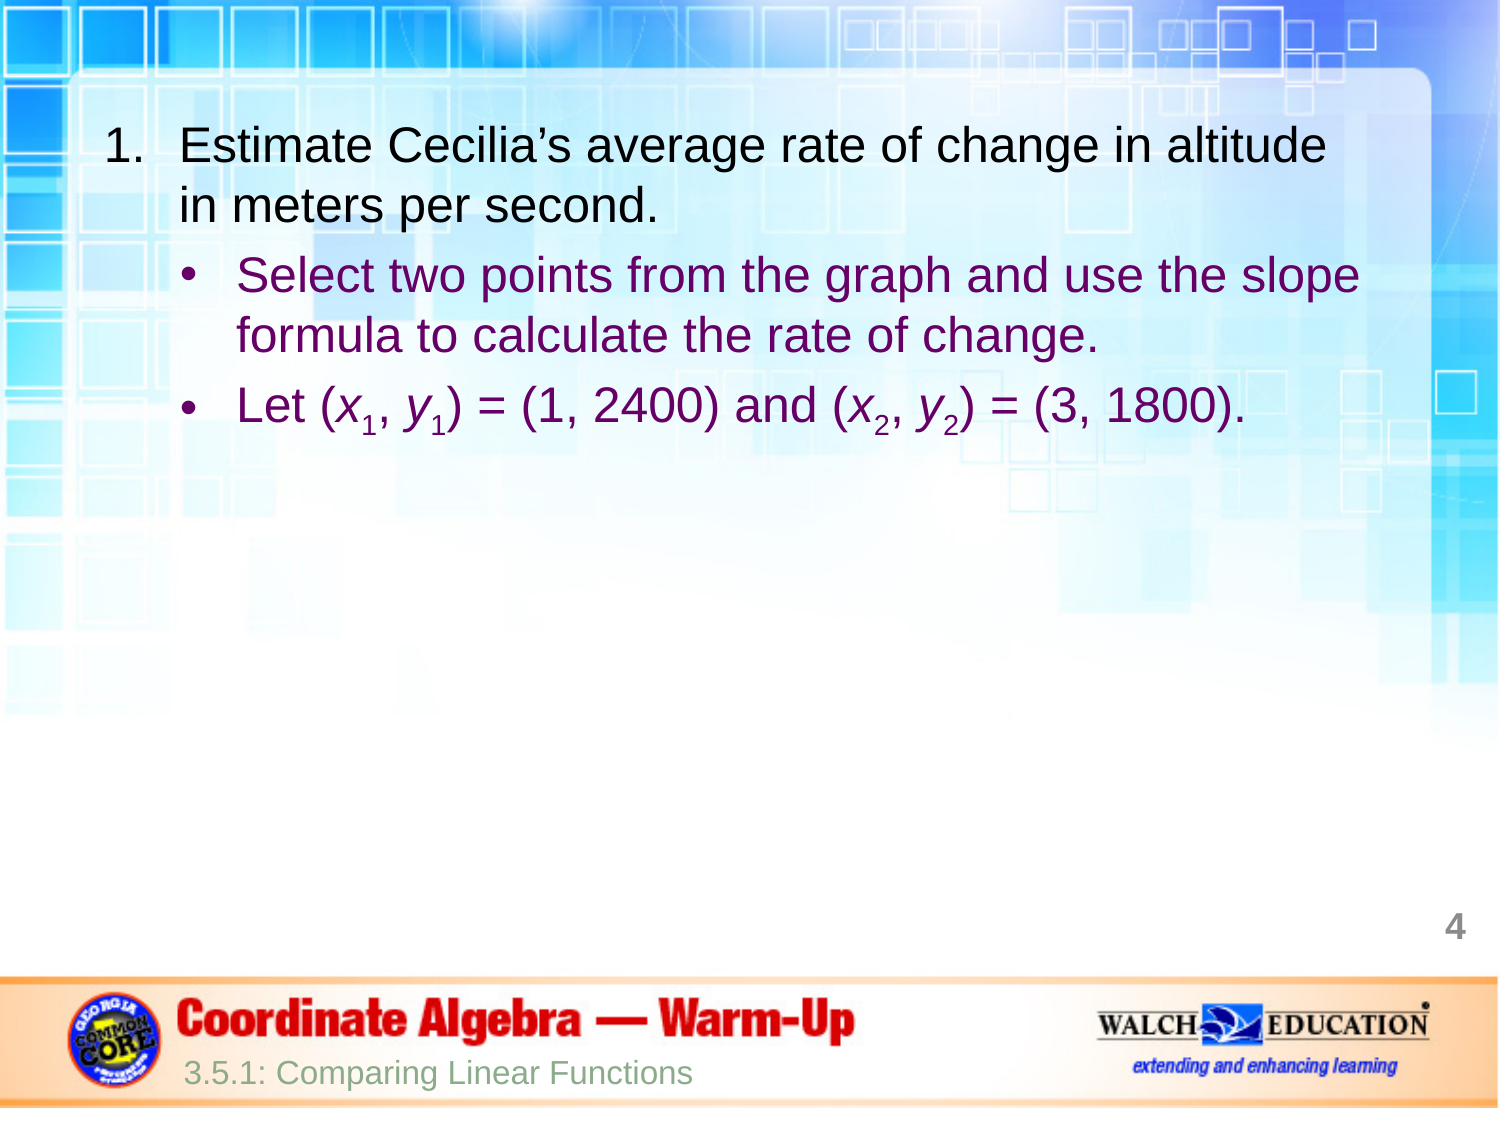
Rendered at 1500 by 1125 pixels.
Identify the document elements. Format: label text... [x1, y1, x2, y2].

slide_number 4 [1361, 901, 1481, 949]
picture [0, 0, 1500, 1108]
text_box [1441, 924, 1472, 1001]
subtitle Estimate Cecilia’s average rate of change in altitude in meters per second. Select two points from the graph and use the slope formula to calculate the rate of change. Let (x1, y1) = (1, 2400) and (x2, y2) = (3, 1800). [89, 105, 1390, 925]
footer 3.5.1: Comparing Linear Functions [168, 1048, 1067, 1094]
